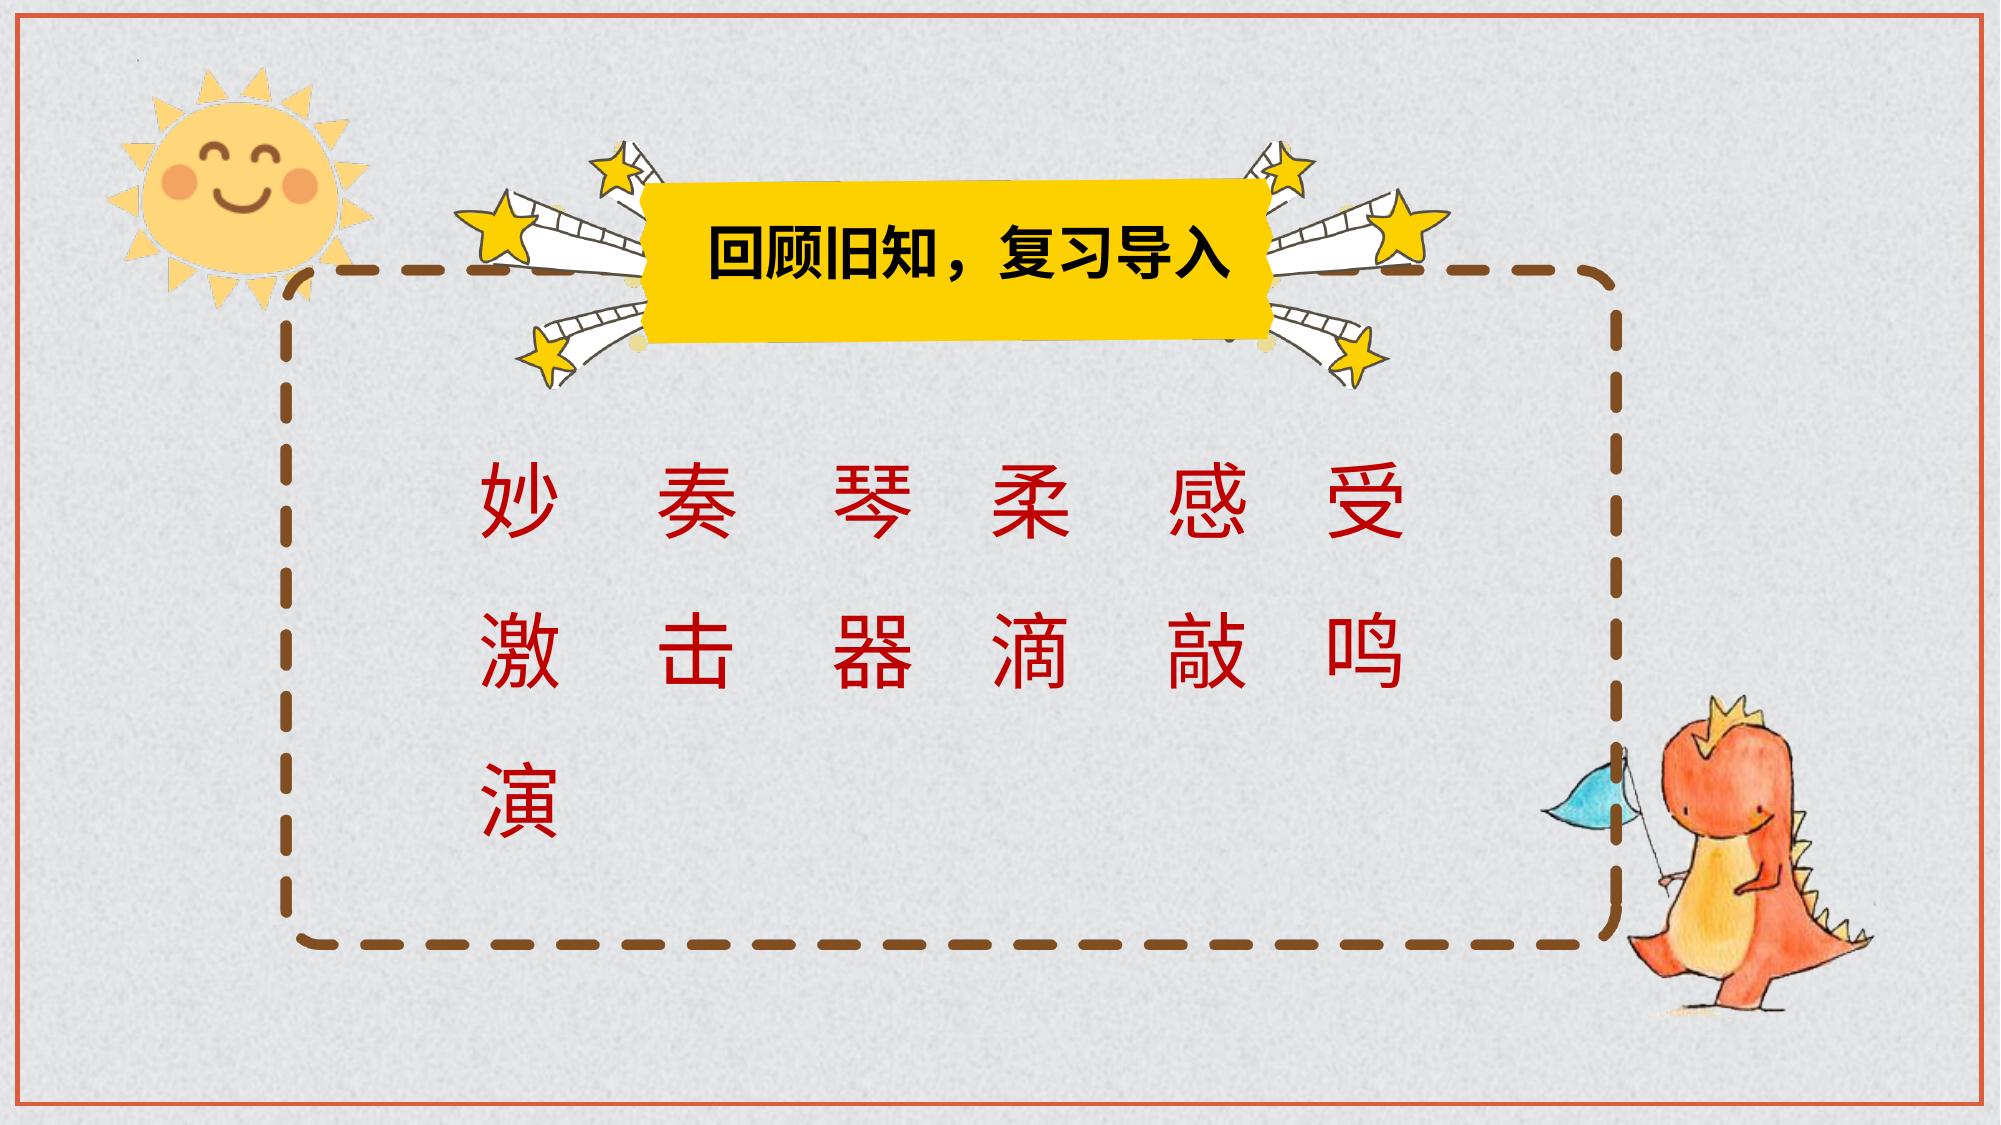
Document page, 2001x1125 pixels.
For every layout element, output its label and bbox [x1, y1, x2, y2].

picture [106, 66, 1907, 1040]
text_box [16, 15, 1982, 1105]
